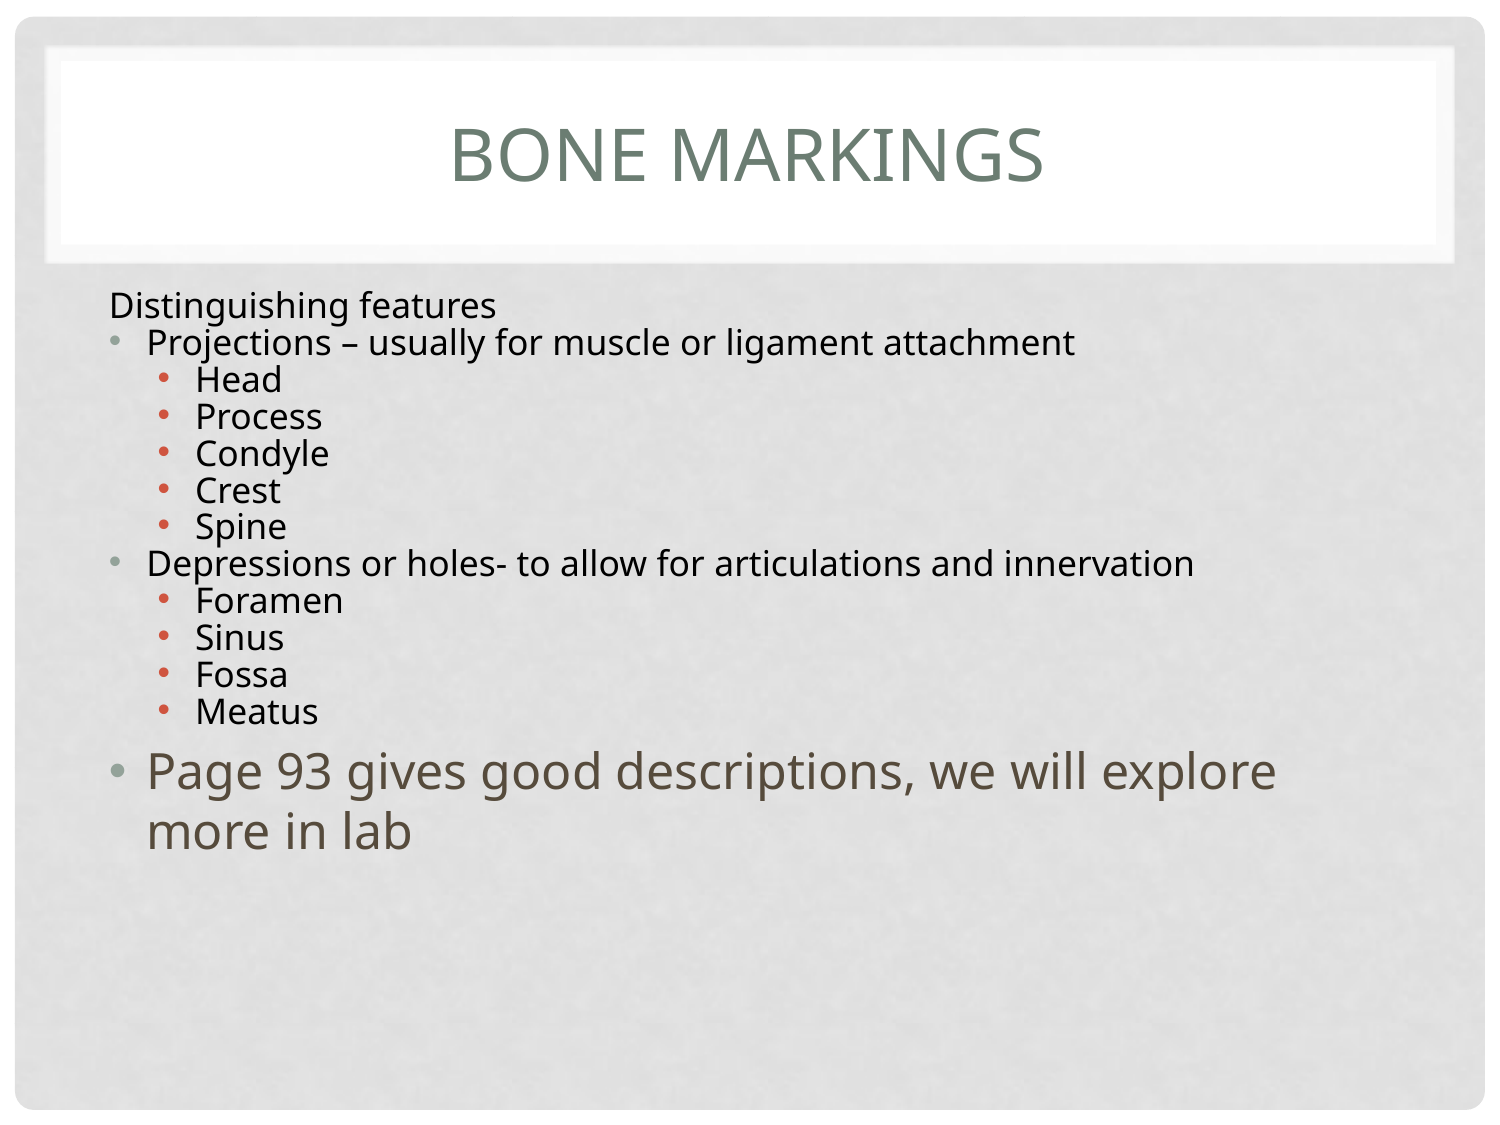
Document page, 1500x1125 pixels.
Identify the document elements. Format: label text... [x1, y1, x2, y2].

list Distinguishing features Projections – usually for muscle or ligament attachment Head Process Condyle Crest Spine Depressions or holes- to allow for articulations and innervation Foramen Sinus Fossa Meatus Page 93 gives good descriptions, we will explore more in lab [75, 287, 1425, 1005]
title Bone markings [69, 66, 1425, 238]
